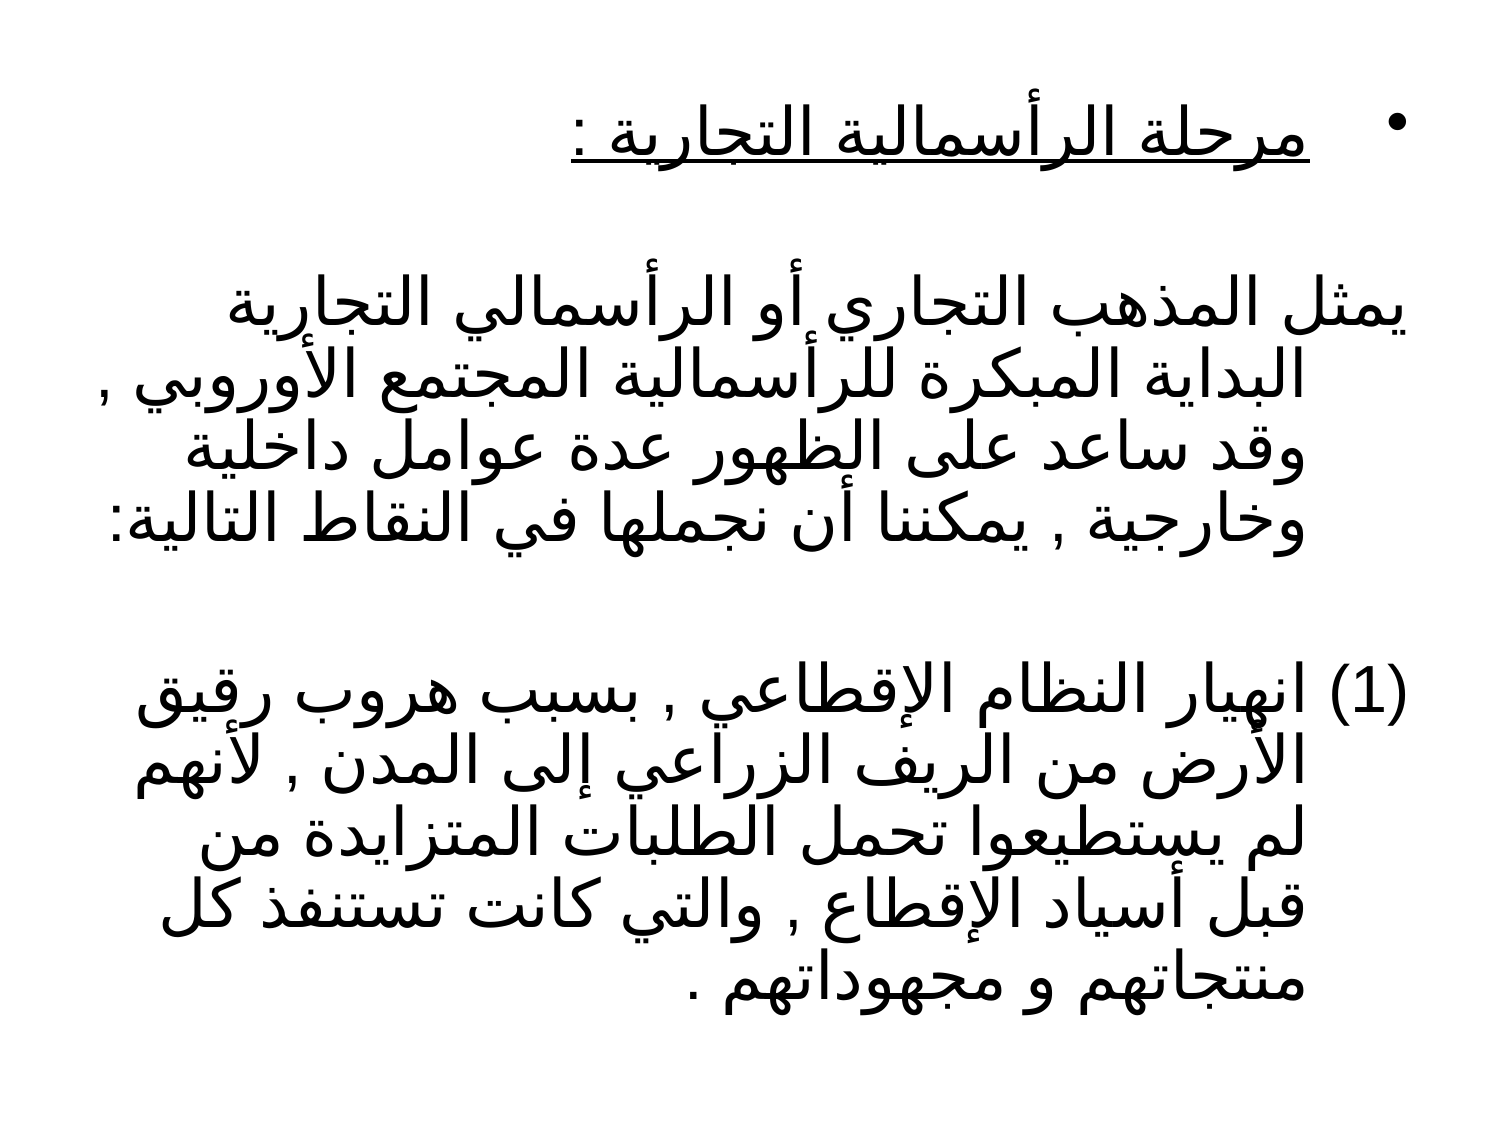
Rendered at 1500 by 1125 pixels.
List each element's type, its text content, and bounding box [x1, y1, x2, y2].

list مرحلة الرأسمالية التجارية : يمثل المذهب التجاري أو الرأسمالي التجارية البداية المبكرة للرأسمالية المجتمع الأوروبي , وقد ساعد على الظهور عدة عوامل داخلية وخارجية , يمكننا أن نجملها في النقاط التالية: انهيار النظام الإقطاعي , بسبب هروب رقيق الأرض من الريف الزراعي إلى المدن , لأنهم لم يستطيعوا تحمل الطلبات المتزايدة من قبل أسياد الإقطاع , والتي كانت تستنفذ كل منتجاتهم و مجهوداتهم . [74, 89, 1426, 1006]
